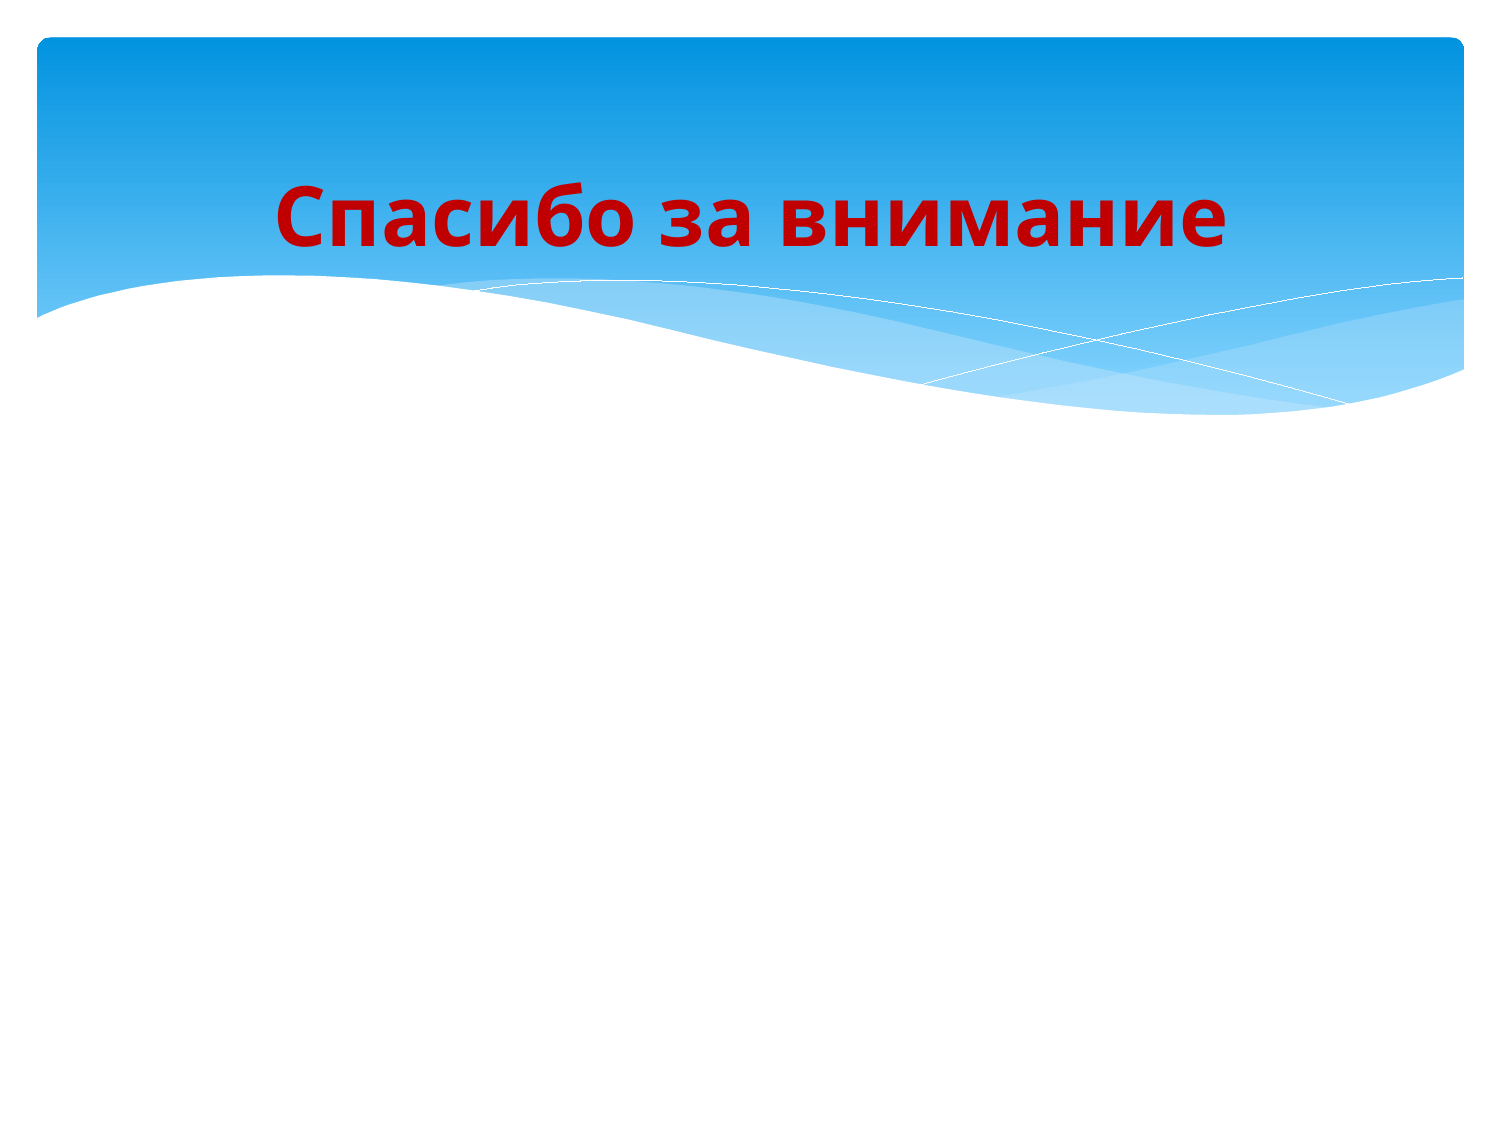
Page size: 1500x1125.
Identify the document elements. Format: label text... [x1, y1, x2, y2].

title Спасибо за внимание [76, 30, 1427, 397]
